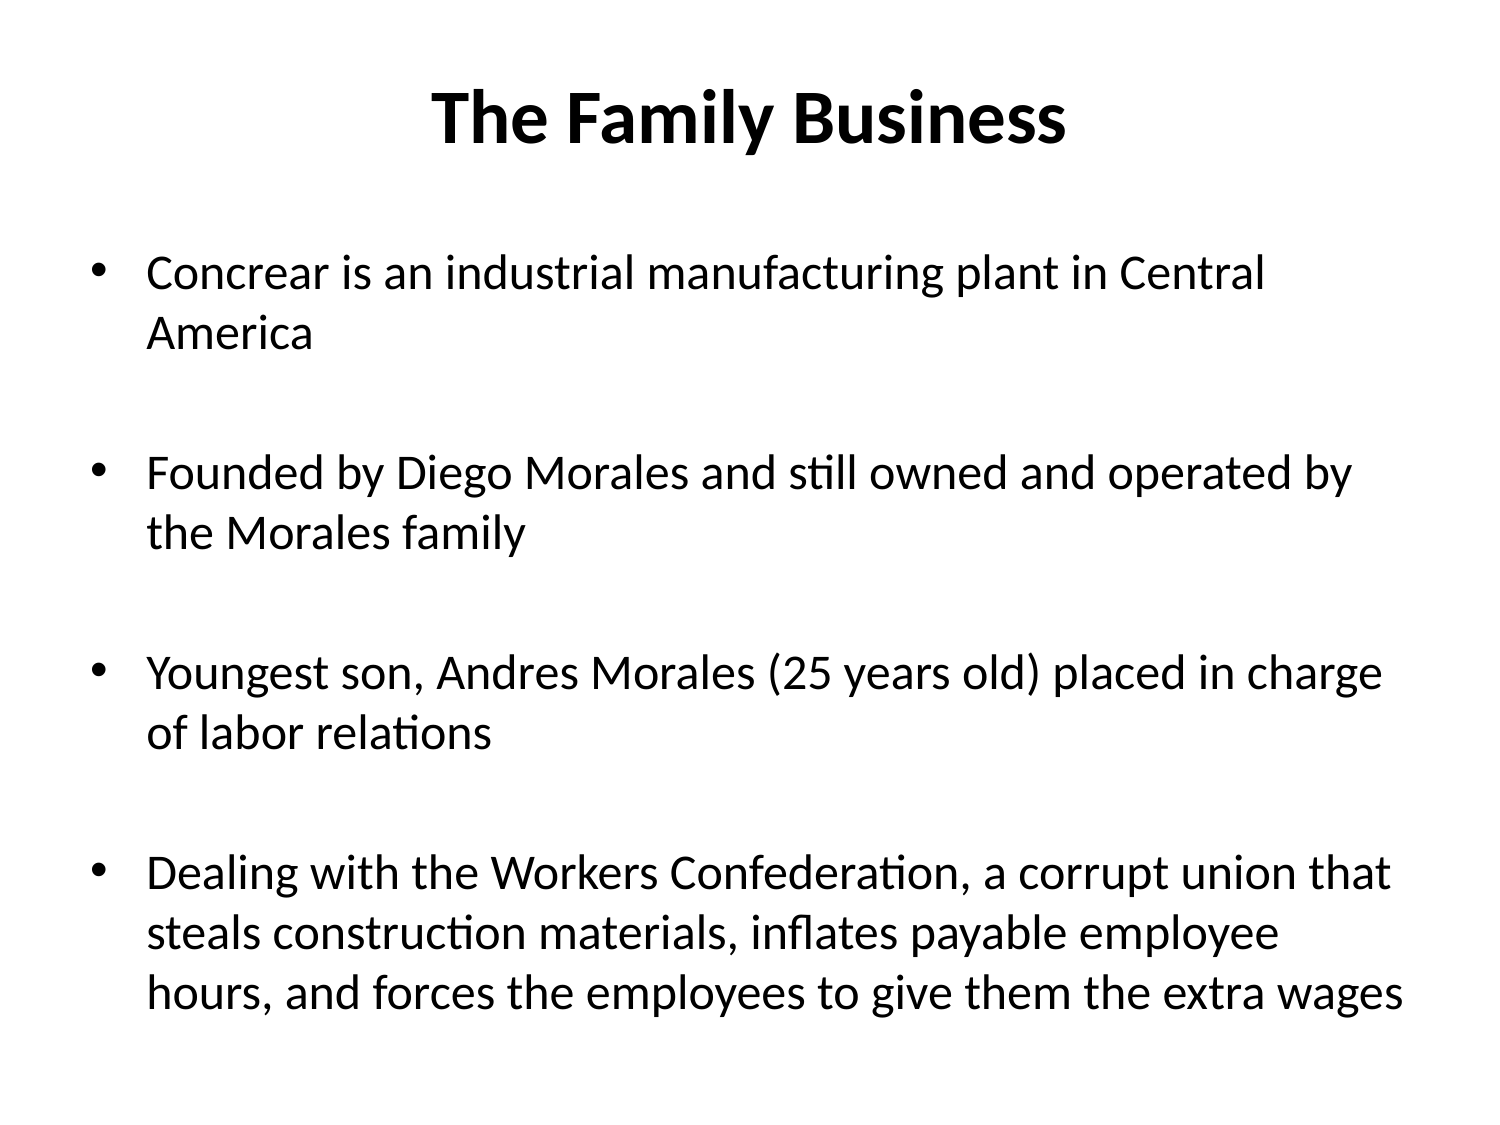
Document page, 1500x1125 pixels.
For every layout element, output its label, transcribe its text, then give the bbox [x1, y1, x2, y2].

list Concrear is an industrial manufacturing plant in Central America Founded by Diego Morales and still owned and operated by the Morales family Youngest son, Andres Morales (25 years old) placed in charge of labor relations Dealing with the Workers Confederation, a corrupt union that steals construction materials, inflates payable employee hours, and forces the employees to give them the extra wages [75, 231, 1425, 975]
title The Family Business [75, 19, 1425, 207]
